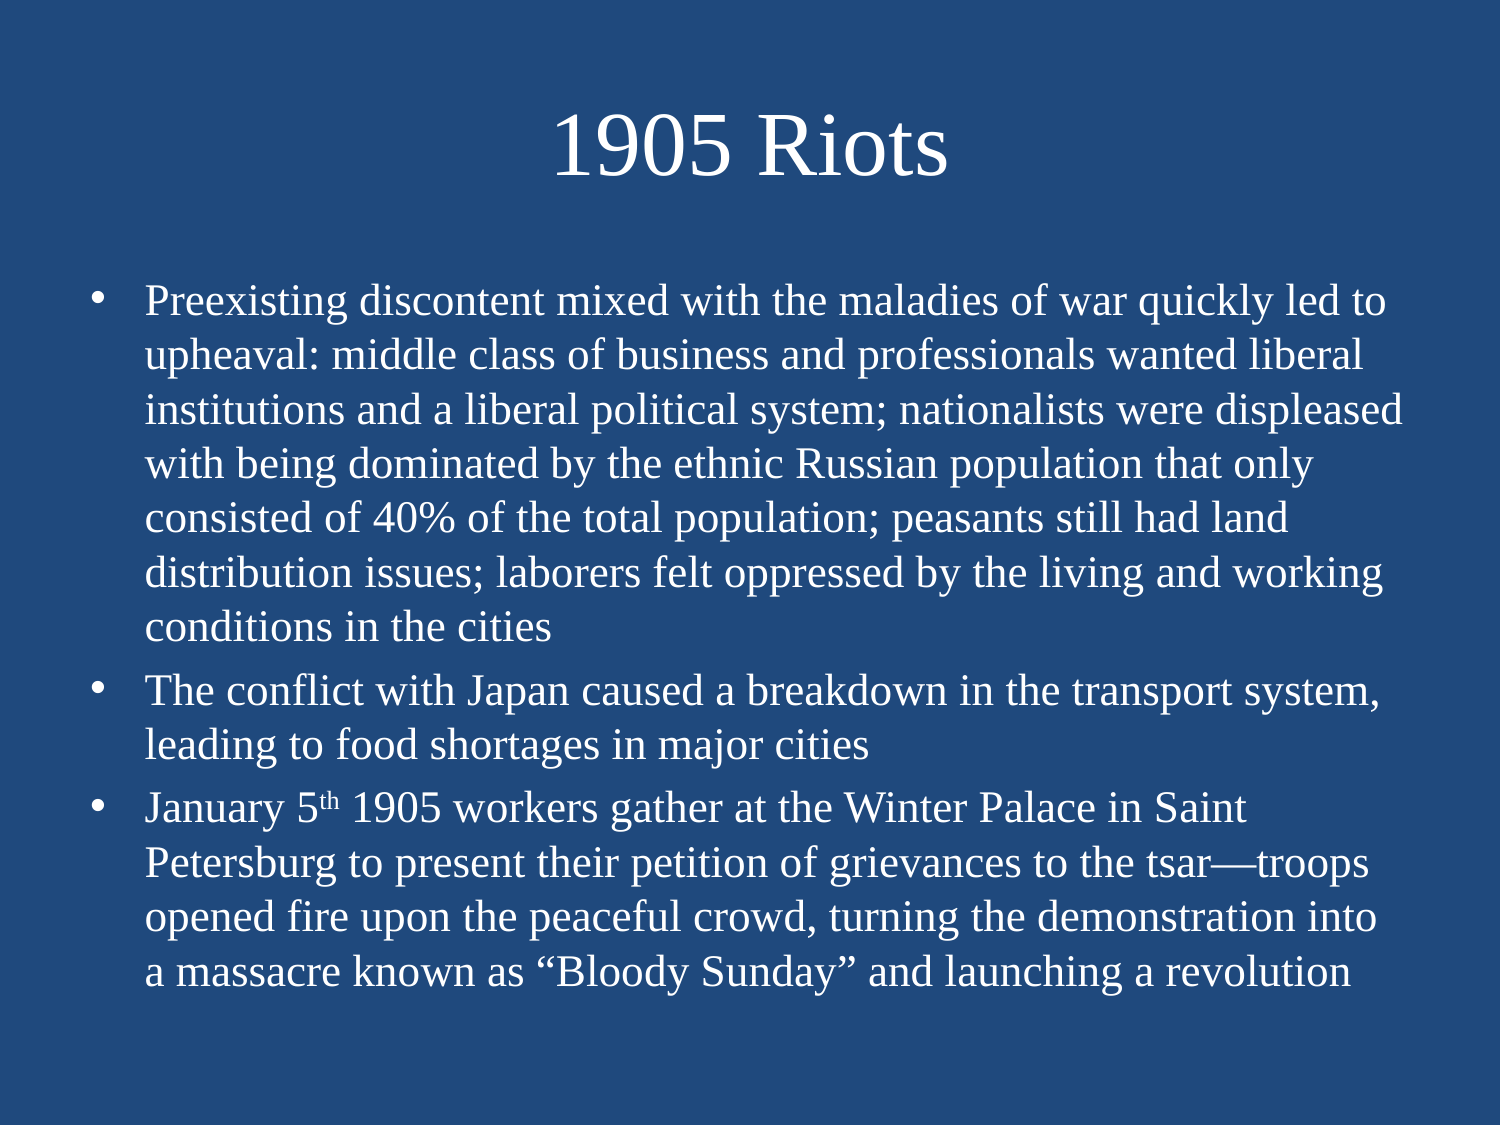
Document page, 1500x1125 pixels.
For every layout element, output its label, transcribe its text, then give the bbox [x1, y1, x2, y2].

title 1905 Riots [75, 45, 1425, 233]
list Preexisting discontent mixed with the maladies of war quickly led to upheaval: middle class of business and professionals wanted liberal institutions and a liberal political system; nationalists were displeased with being dominated by the ethnic Russian population that only consisted of 40% of the total population; peasants still had land distribution issues; laborers felt oppressed by the living and working conditions in the cities The conflict with Japan caused a breakdown in the transport system, leading to food shortages in major cities January 5th 1905 workers gather at the Winter Palace in Saint Petersburg to present their petition of grievances to the tsar—troops opened fire upon the peaceful crowd, turning the demonstration into a massacre known as “Bloody Sunday” and launching a revolution [75, 262, 1425, 1005]
